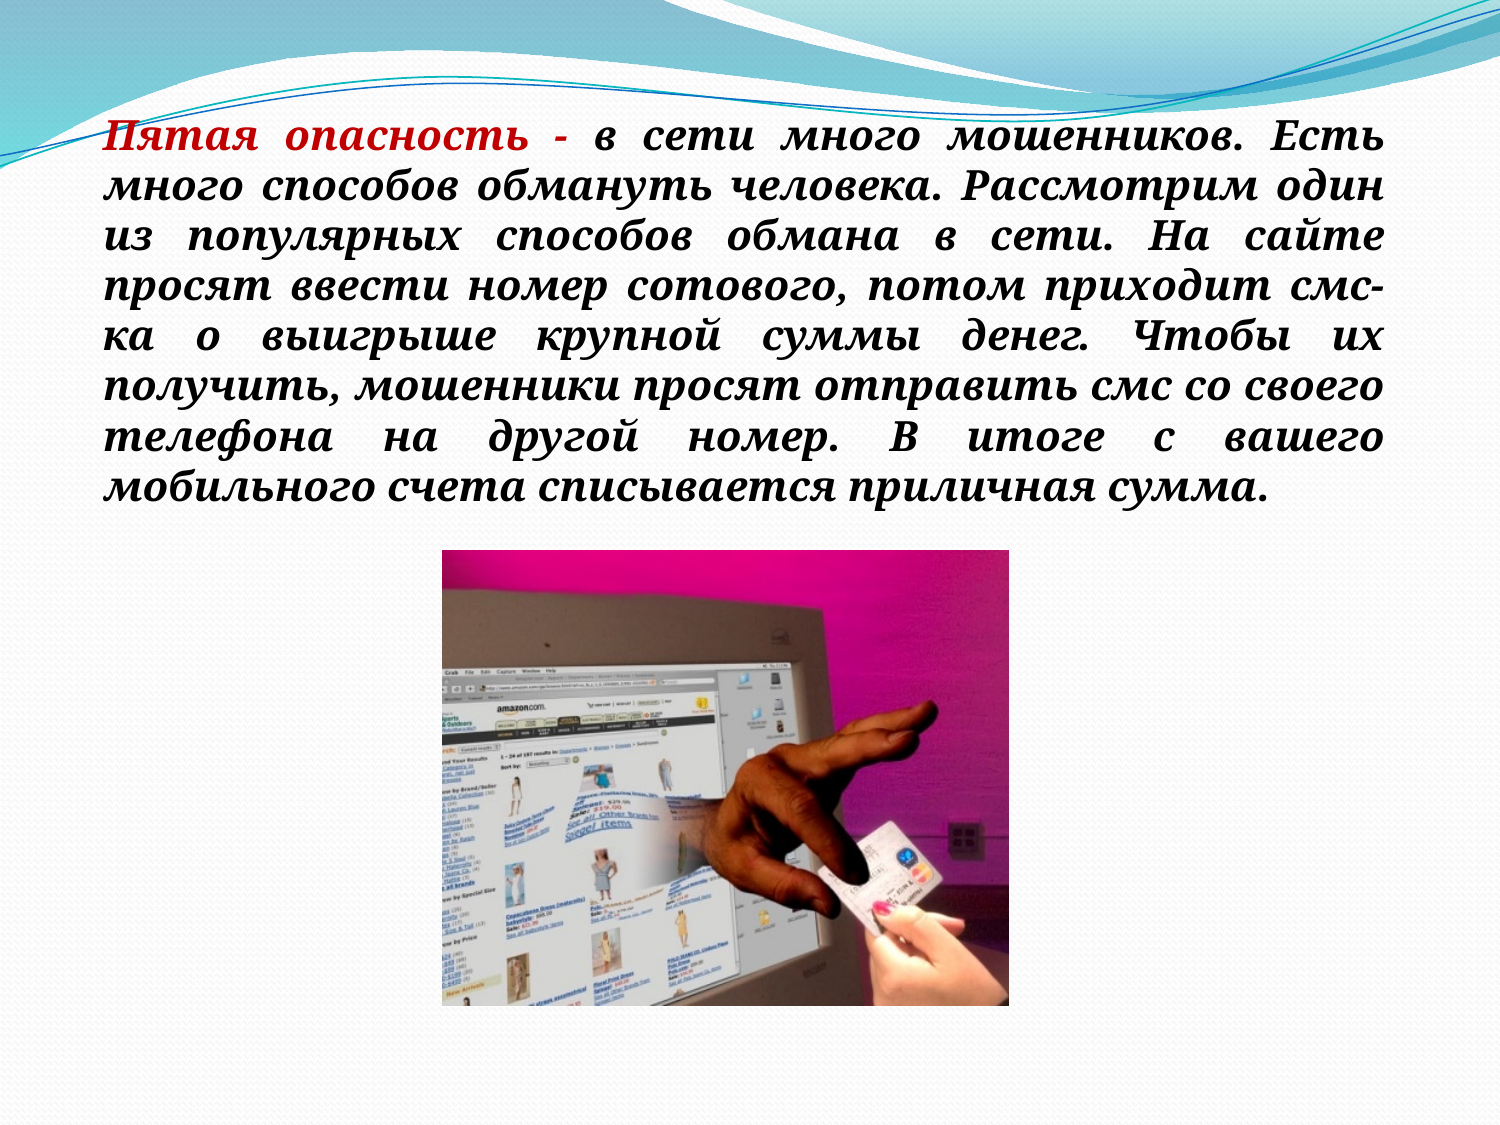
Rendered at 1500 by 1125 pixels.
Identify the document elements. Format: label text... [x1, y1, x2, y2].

picture [442, 550, 1009, 1006]
text_box Пятая опасность - в сети много мошенников. Есть много способов обмануть человека. Рассмотрим один из популярных способов обмана в сети. На сайте просят ввести номер сотового, потом приходит смс-ка о выигрыше крупной суммы денег. Чтобы их получить, мошенники просят отправить смс со своего телефона на другой номер. В итоге с вашего мобильного счета списывается приличная сумма. [88, 101, 1400, 517]
